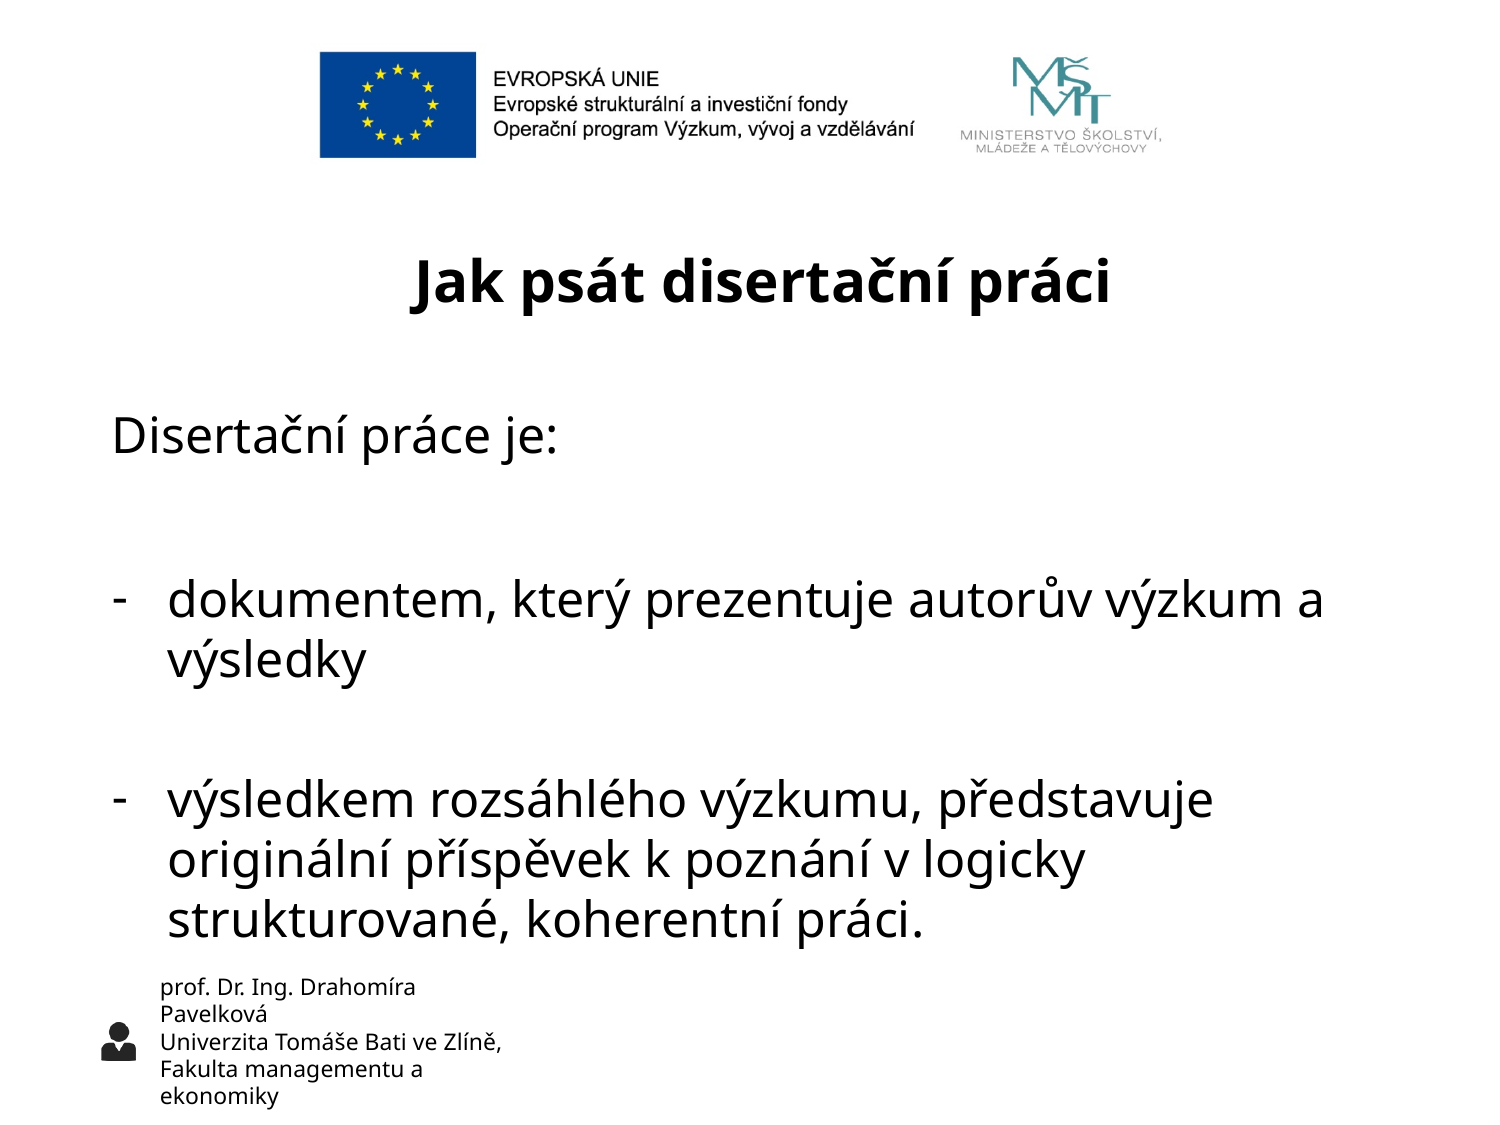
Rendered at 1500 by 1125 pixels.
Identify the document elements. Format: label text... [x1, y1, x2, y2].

list Disertační práce je: dokumentem, který prezentuje autorův výzkum a výsledky výsledkem rozsáhlého výzkumu, představuje originální příspěvek k poznání v logicky strukturované, koherentní práci. [96, 326, 1384, 1014]
picture [101, 1021, 136, 1062]
footer prof. Dr. Ing. Drahomíra Pavelková Univerzita Tomáše Bati ve Zlíně, Fakulta managementu a ekonomiky [145, 999, 526, 1083]
title Jak psát disertační práci [101, 184, 1425, 374]
picture [267, 0, 1213, 210]
